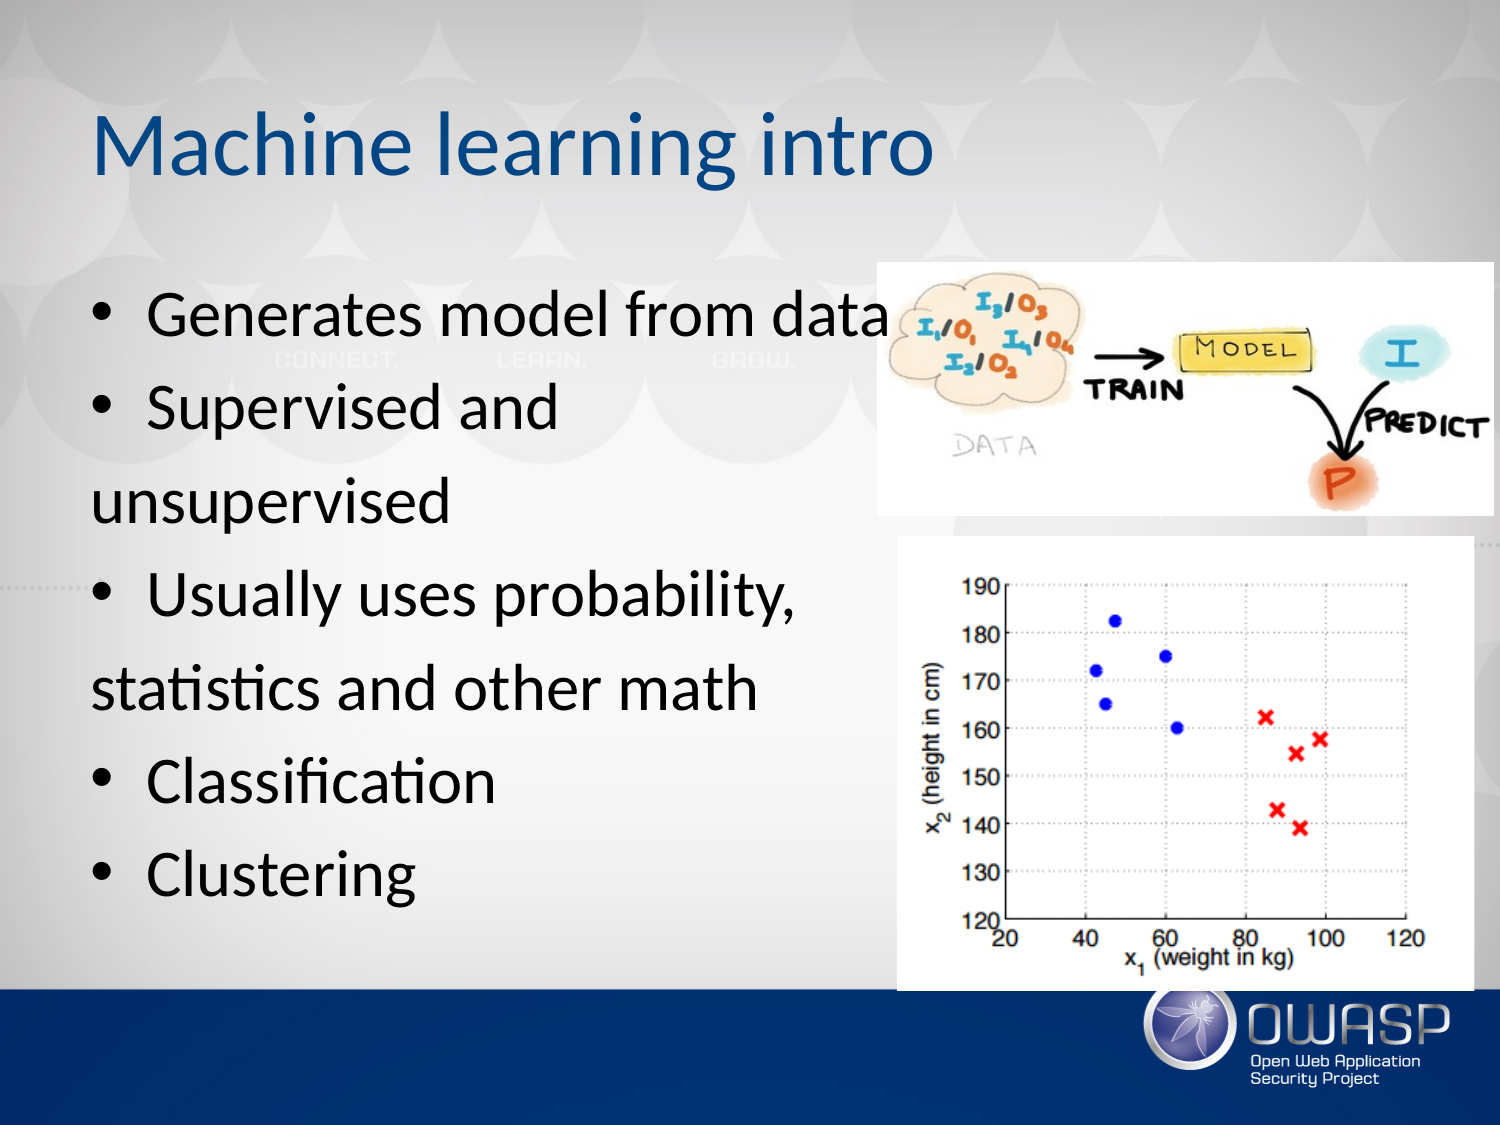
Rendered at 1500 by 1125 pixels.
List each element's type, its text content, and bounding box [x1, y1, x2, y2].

list Generates model from data Supervised and unsupervised Usually uses probability, statistics and other math Classification Clustering [75, 262, 1425, 940]
picture [0, 0, 1500, 1125]
title Machine learning intro [75, 45, 1425, 233]
